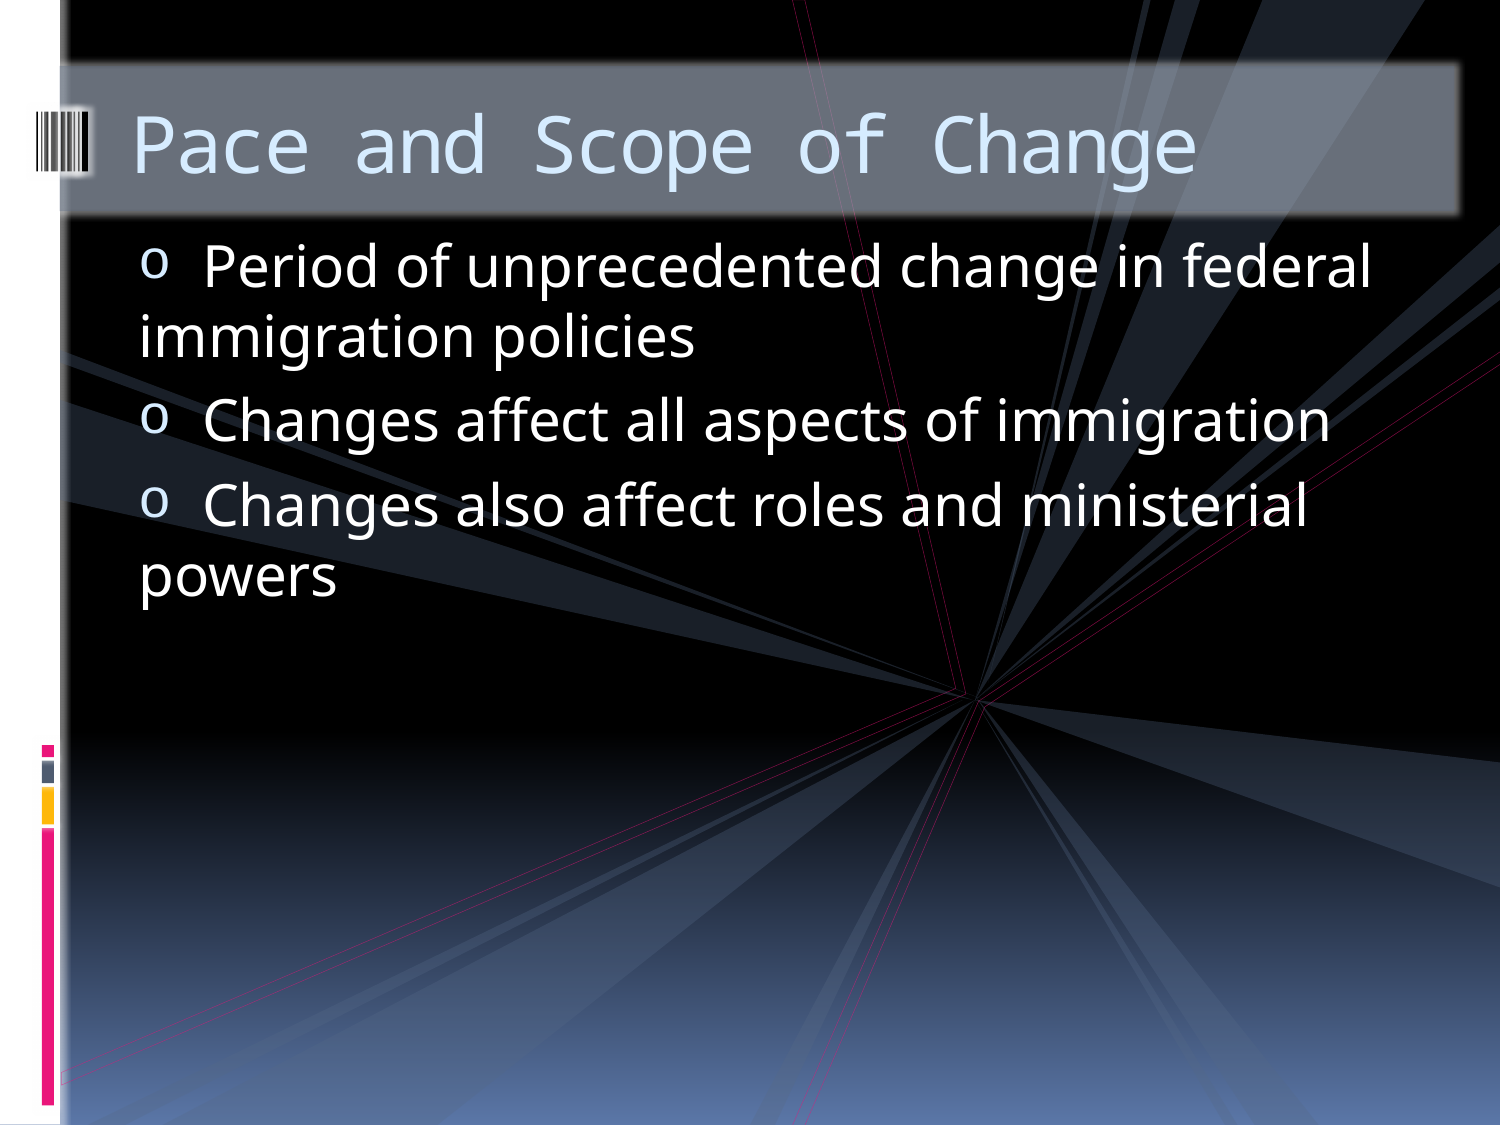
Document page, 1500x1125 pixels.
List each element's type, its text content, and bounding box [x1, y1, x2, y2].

list Period of unprecedented change in federal immigration policies Changes affect all aspects of immigration Changes also affect roles and ministerial powers [115, 221, 1459, 1083]
title Pace and Scope of Change [115, 83, 1454, 212]
